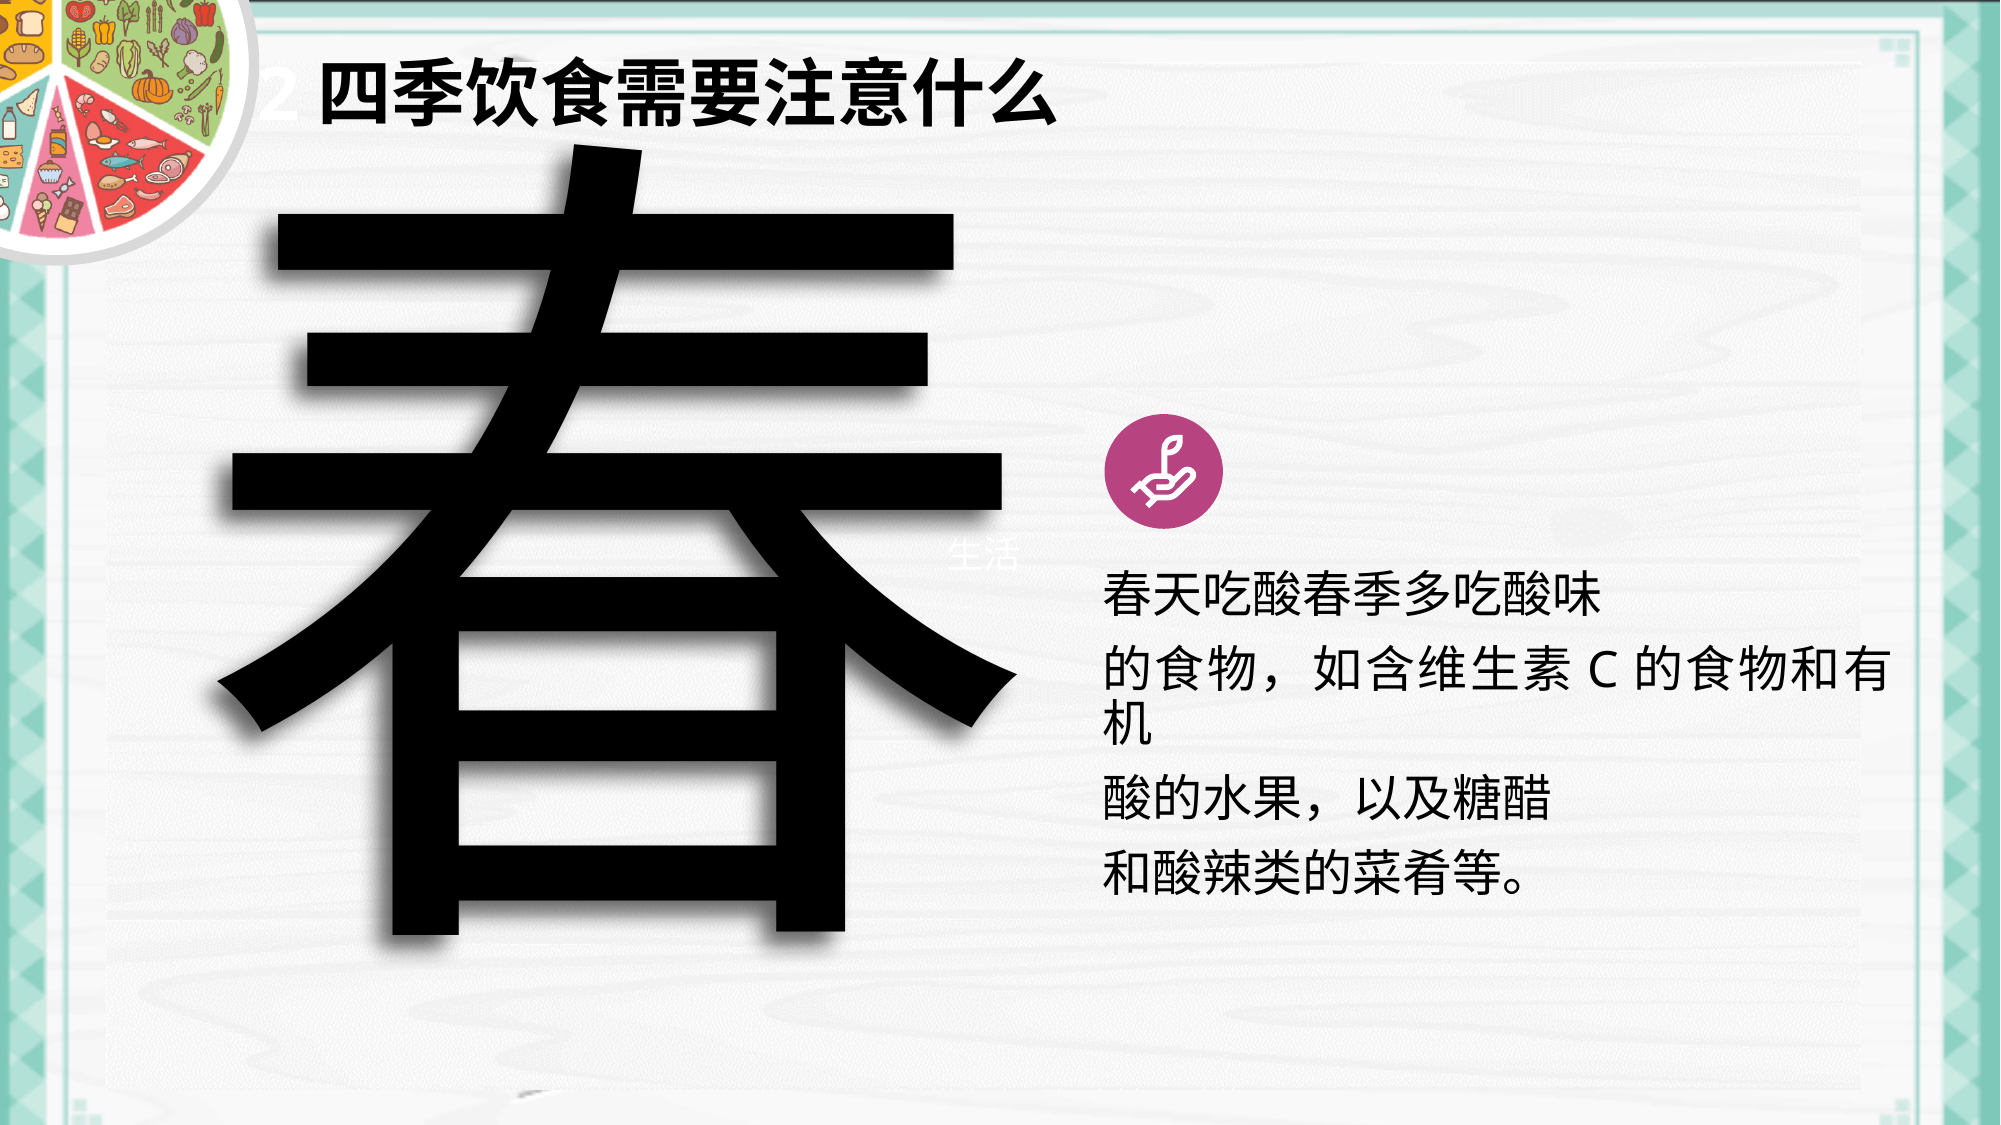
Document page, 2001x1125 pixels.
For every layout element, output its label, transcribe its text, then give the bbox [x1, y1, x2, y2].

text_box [1104, 414, 1223, 529]
text_box 春天吃酸春季多吃酸味 的食物，如含维生素C的食物和有机 酸的水果，以及糖醋 和酸辣类的菜肴等。 [1087, 562, 1909, 1125]
picture [0, 0, 2000, 1125]
title 2四季饮食需要注意什么 [1065, 48, 1968, 145]
text_box 春 [171, 0, 1062, 1048]
